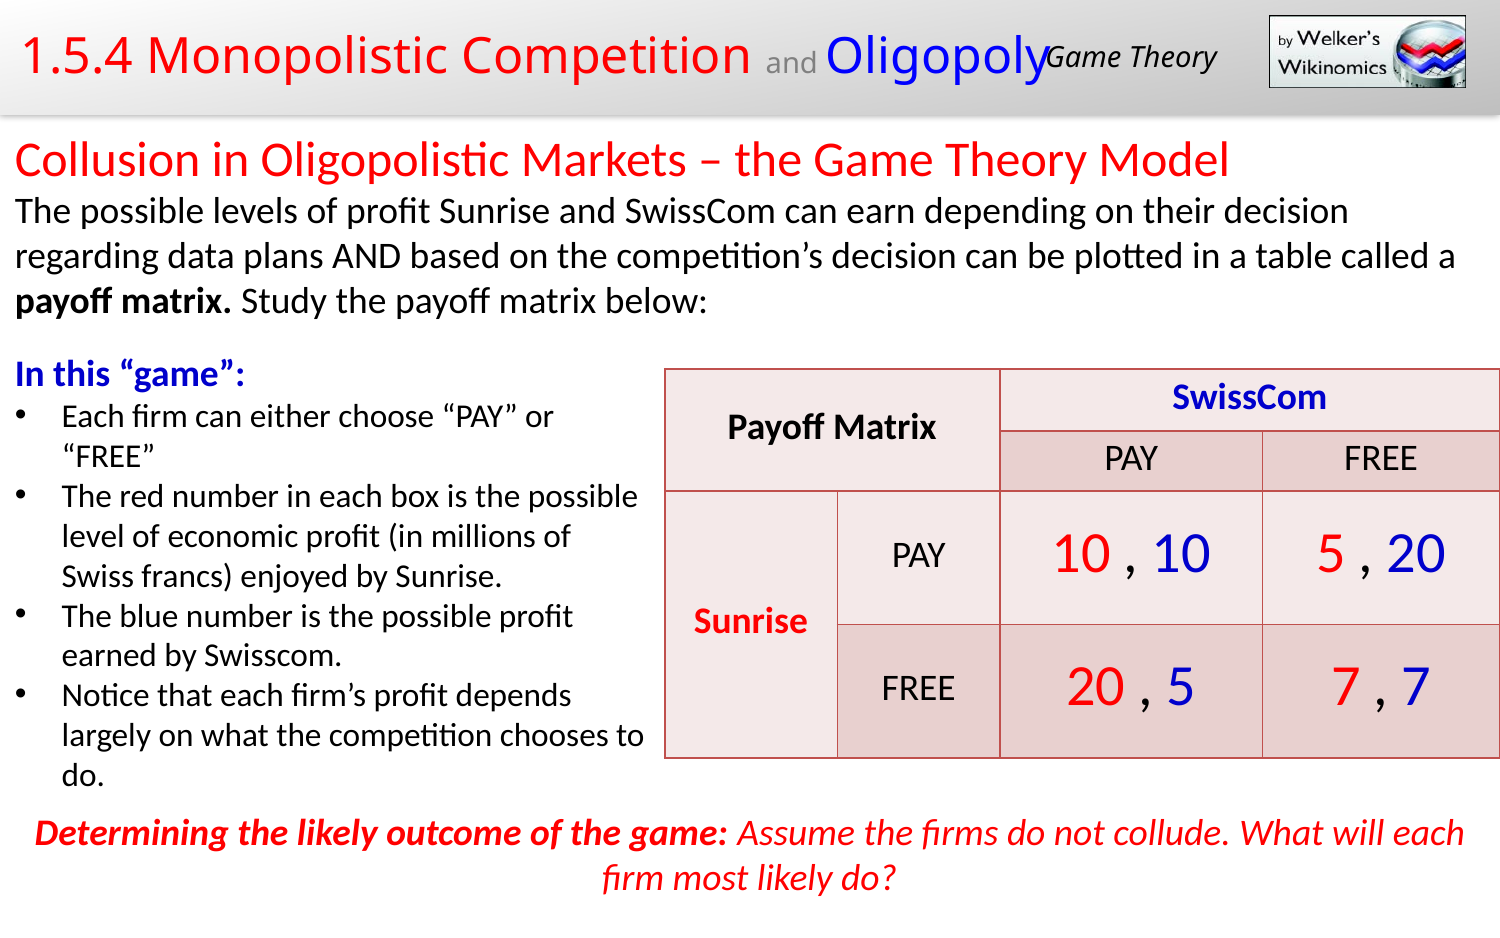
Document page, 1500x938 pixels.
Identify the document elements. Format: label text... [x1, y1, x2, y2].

table_cell PAY [1001, 432, 1262, 490]
text_box Collusion in Oligopolistic Markets – the Game Theory Model The possible levels of profit Sunrise and SwissCom can earn depending on their decision regarding data plans AND based on the competition’s decision can be plotted in a table called a payoff matrix. Study the payoff matrix below: [0, 123, 1500, 329]
table_header SwissCom [1001, 370, 1499, 430]
table_cell FREE [1263, 432, 1499, 490]
table_header Payoff Matrix [666, 370, 999, 490]
text_box Determining the likely outcome of the game: Assume the firms do not collude. What will each firm most likely do? [0, 800, 1500, 905]
text_box In this “game”: Each firm can either choose “PAY” or “FREE” The red number in each box is the possible level of economic profit (in millions of Swiss francs) enjoyed by Sunrise. The blue number is the possible profit earned by Swisscom. Notice that each firm’s profit depends largely on what the competition chooses to do. [0, 341, 663, 800]
table_cell FREE [838, 625, 999, 757]
table_cell Sunrise [666, 492, 837, 757]
table_cell 5 , 20 [1263, 492, 1499, 624]
table_cell PAY [838, 492, 999, 624]
table_cell 10 , 10 [1001, 492, 1262, 624]
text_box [0, 0, 1500, 115]
table_cell 20 , 5 [1001, 625, 1262, 757]
table_cell 7 , 7 [1263, 625, 1499, 757]
